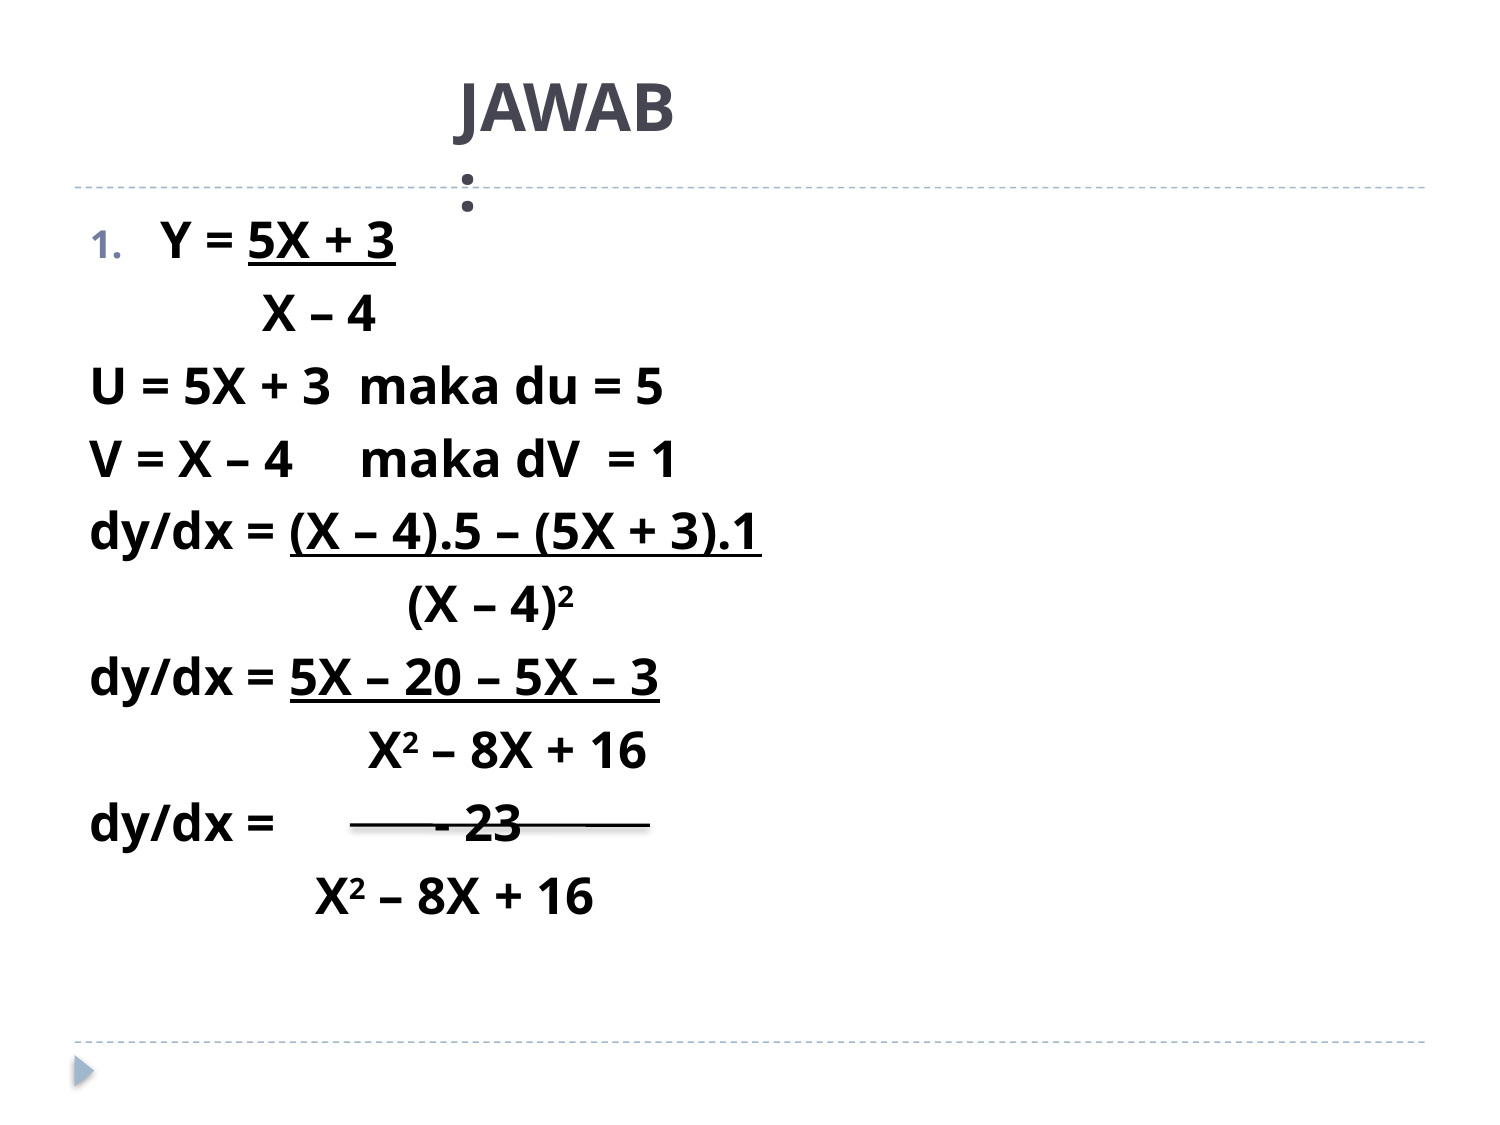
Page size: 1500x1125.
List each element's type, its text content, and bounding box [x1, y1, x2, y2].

list Y = 5X + 3 X – 4 U = 5X + 3 maka du = 5 V = X – 4 maka dV = 1 dy/dx = (X – 4).5 – (5X + 3).1 (X – 4)2 dy/dx = 5X – 20 – 5X – 3 X2 – 8X + 16 dy/dx = - 23 X2 – 8X + 16 [75, 200, 1425, 1010]
title JAWAB : [443, 99, 738, 200]
